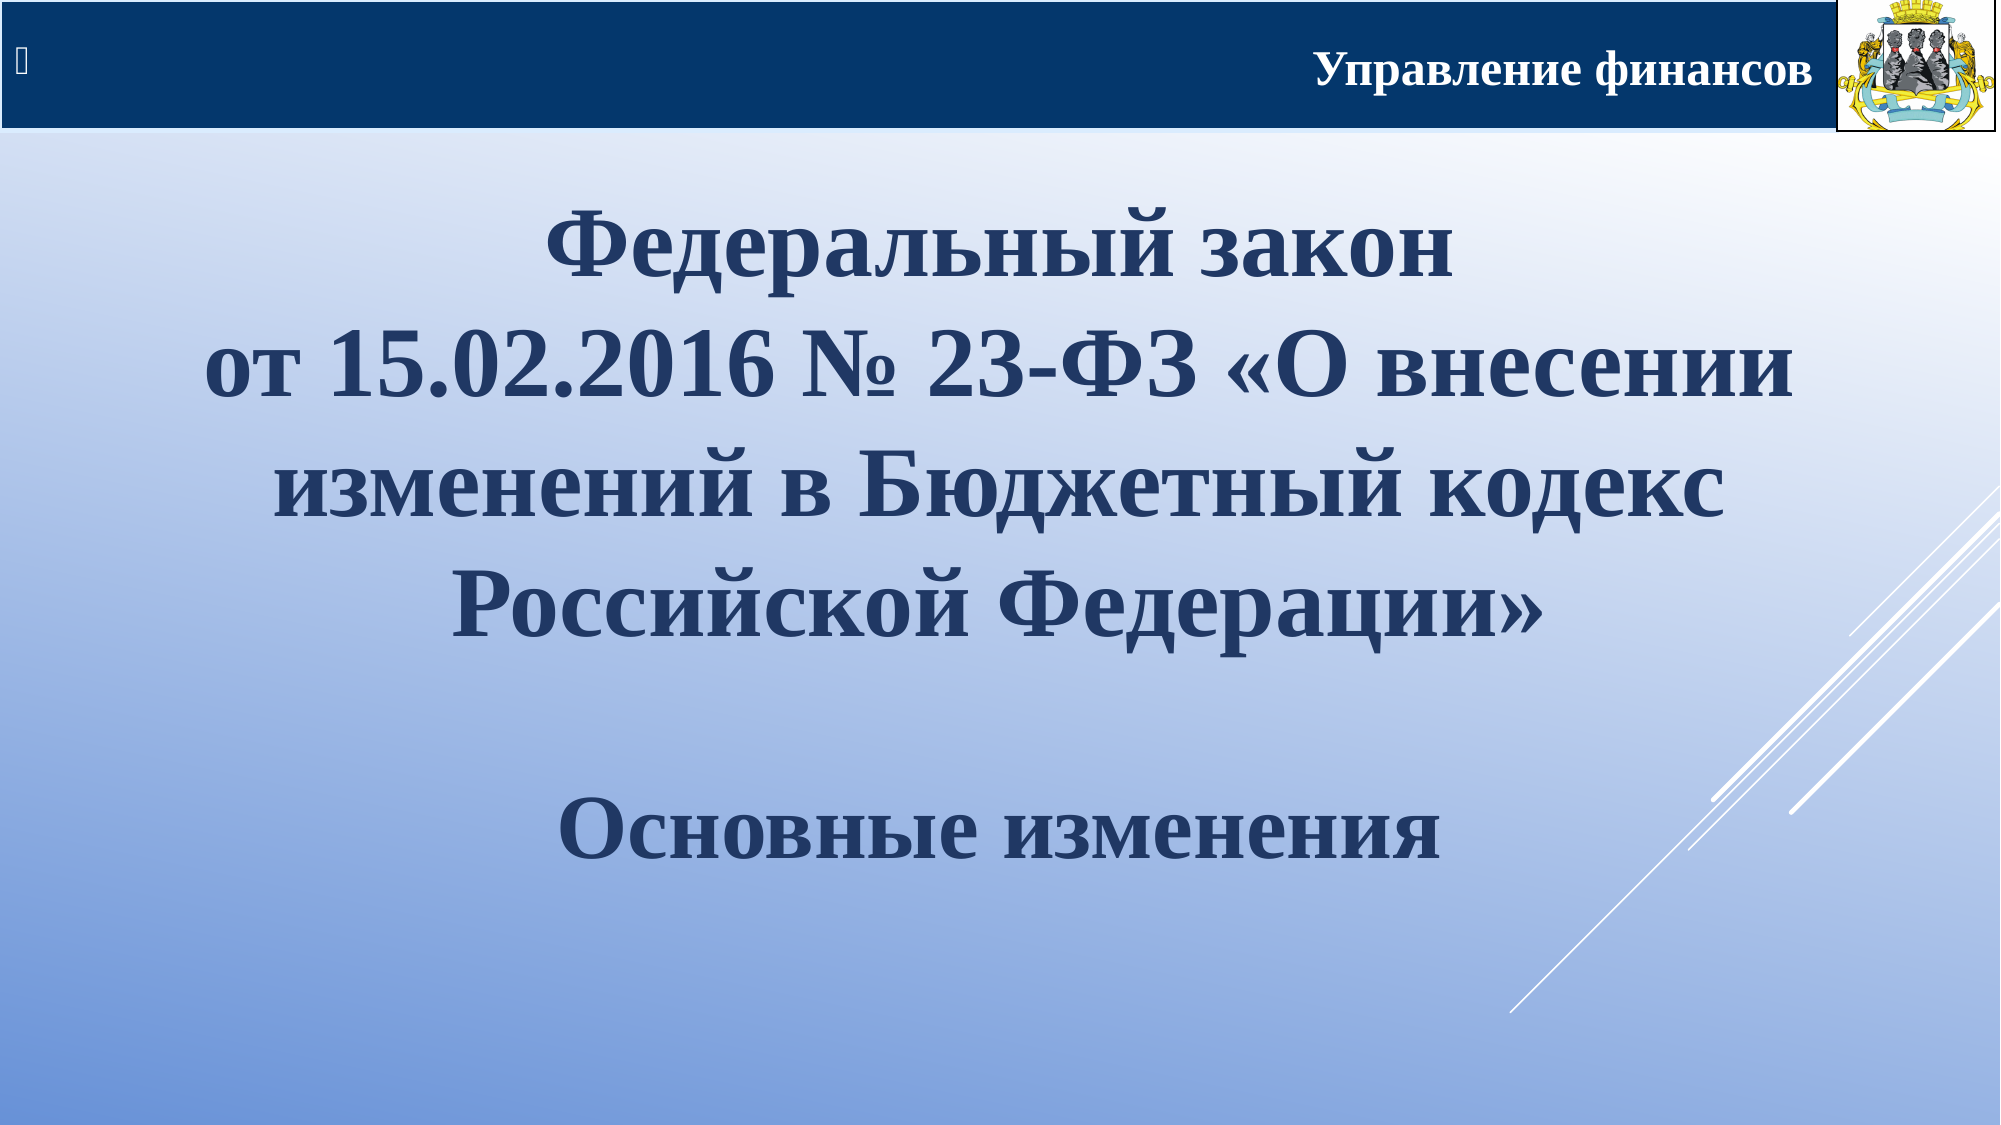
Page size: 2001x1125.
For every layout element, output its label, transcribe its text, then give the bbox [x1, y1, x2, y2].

picture [1837, 0, 1995, 131]
text_box Федеральный закон от 15.02.2016 № 23-ФЗ «О внесении изменений в Бюджетный кодекс Российской Федерации» Основные изменения [25, 169, 1974, 884]
list Управление финансов [0, 0, 1836, 132]
text_box [25, 130, 1995, 1098]
